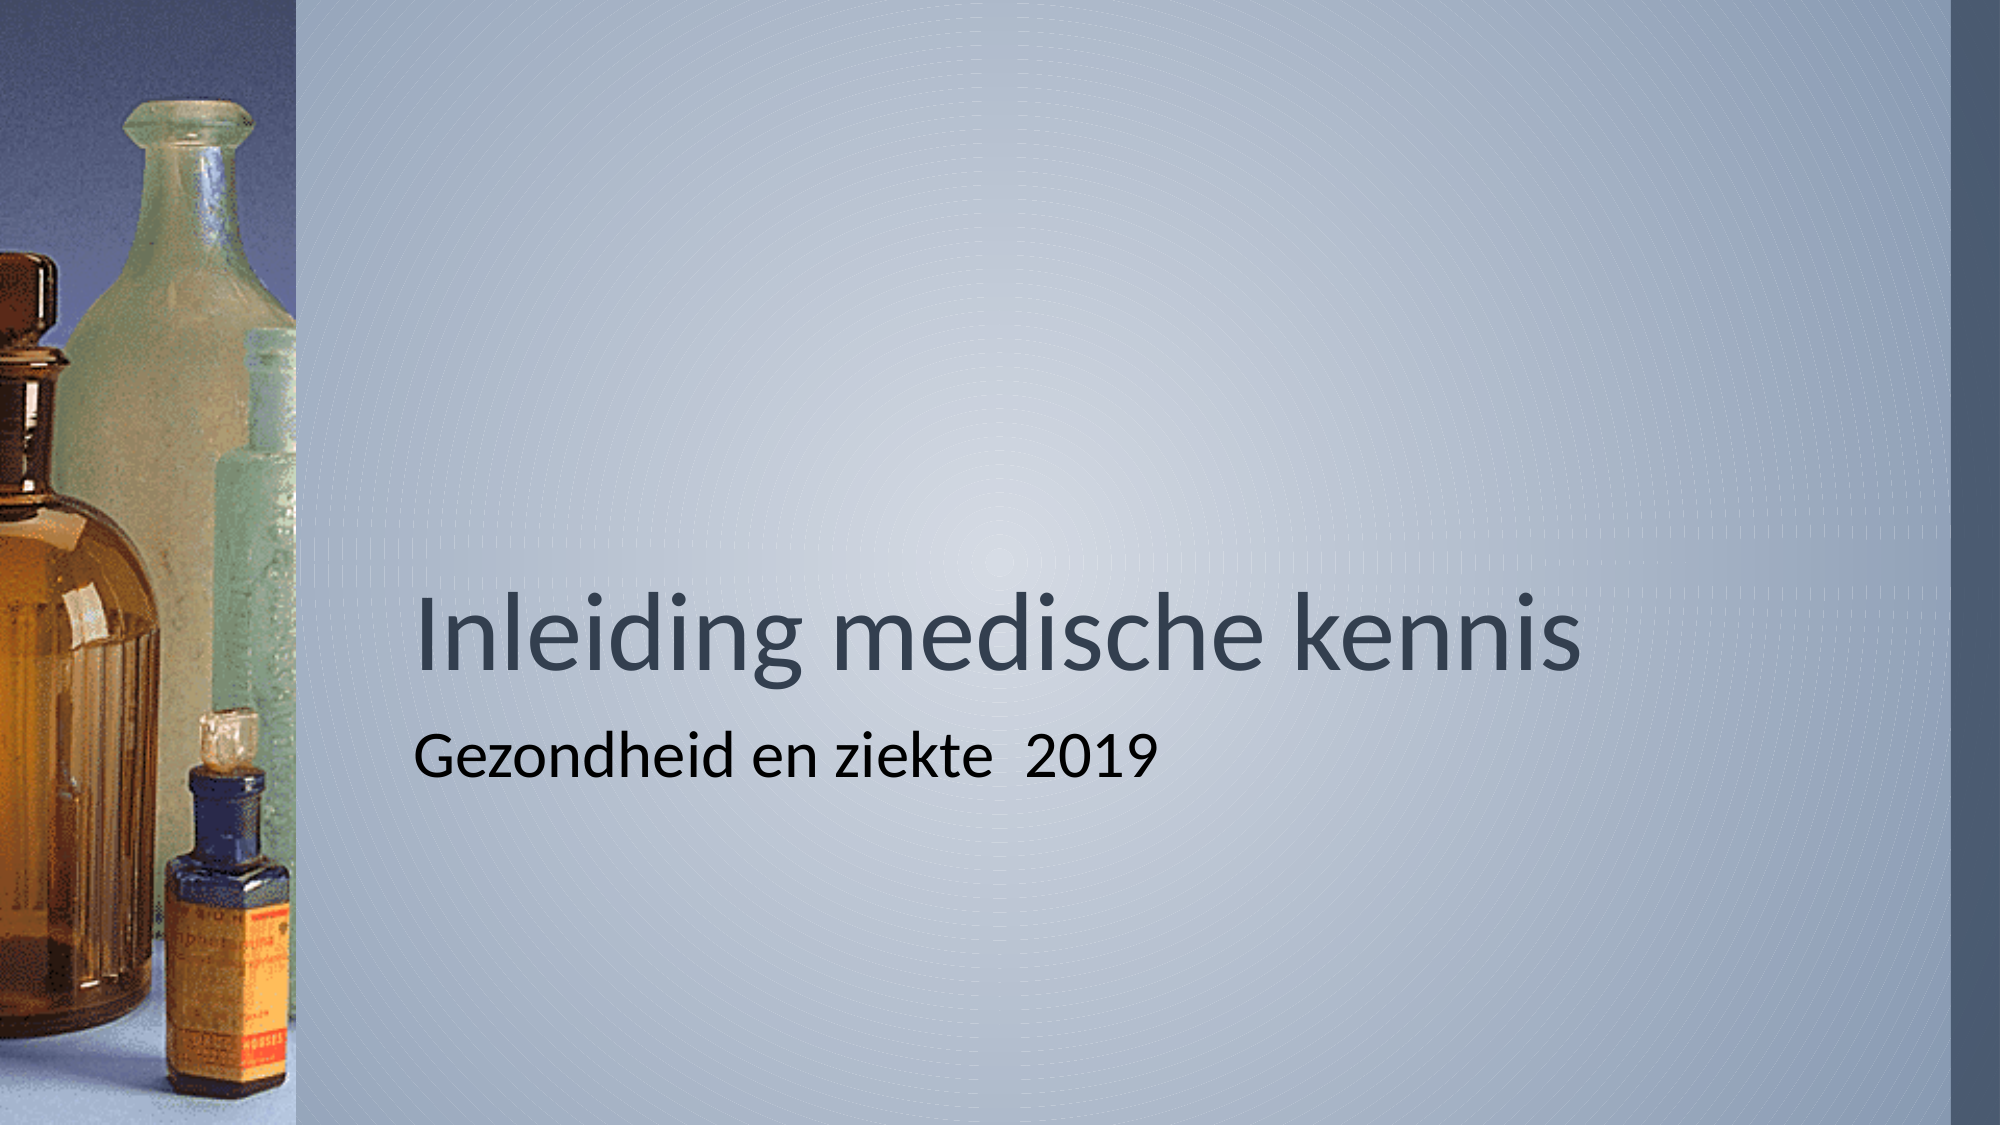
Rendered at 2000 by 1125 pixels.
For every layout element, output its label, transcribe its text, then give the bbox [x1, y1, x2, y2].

title Inleiding medische kennis [398, 262, 1765, 703]
subtitle Gezondheid en ziekte 2019 [398, 712, 1632, 896]
picture [0, 0, 296, 1125]
